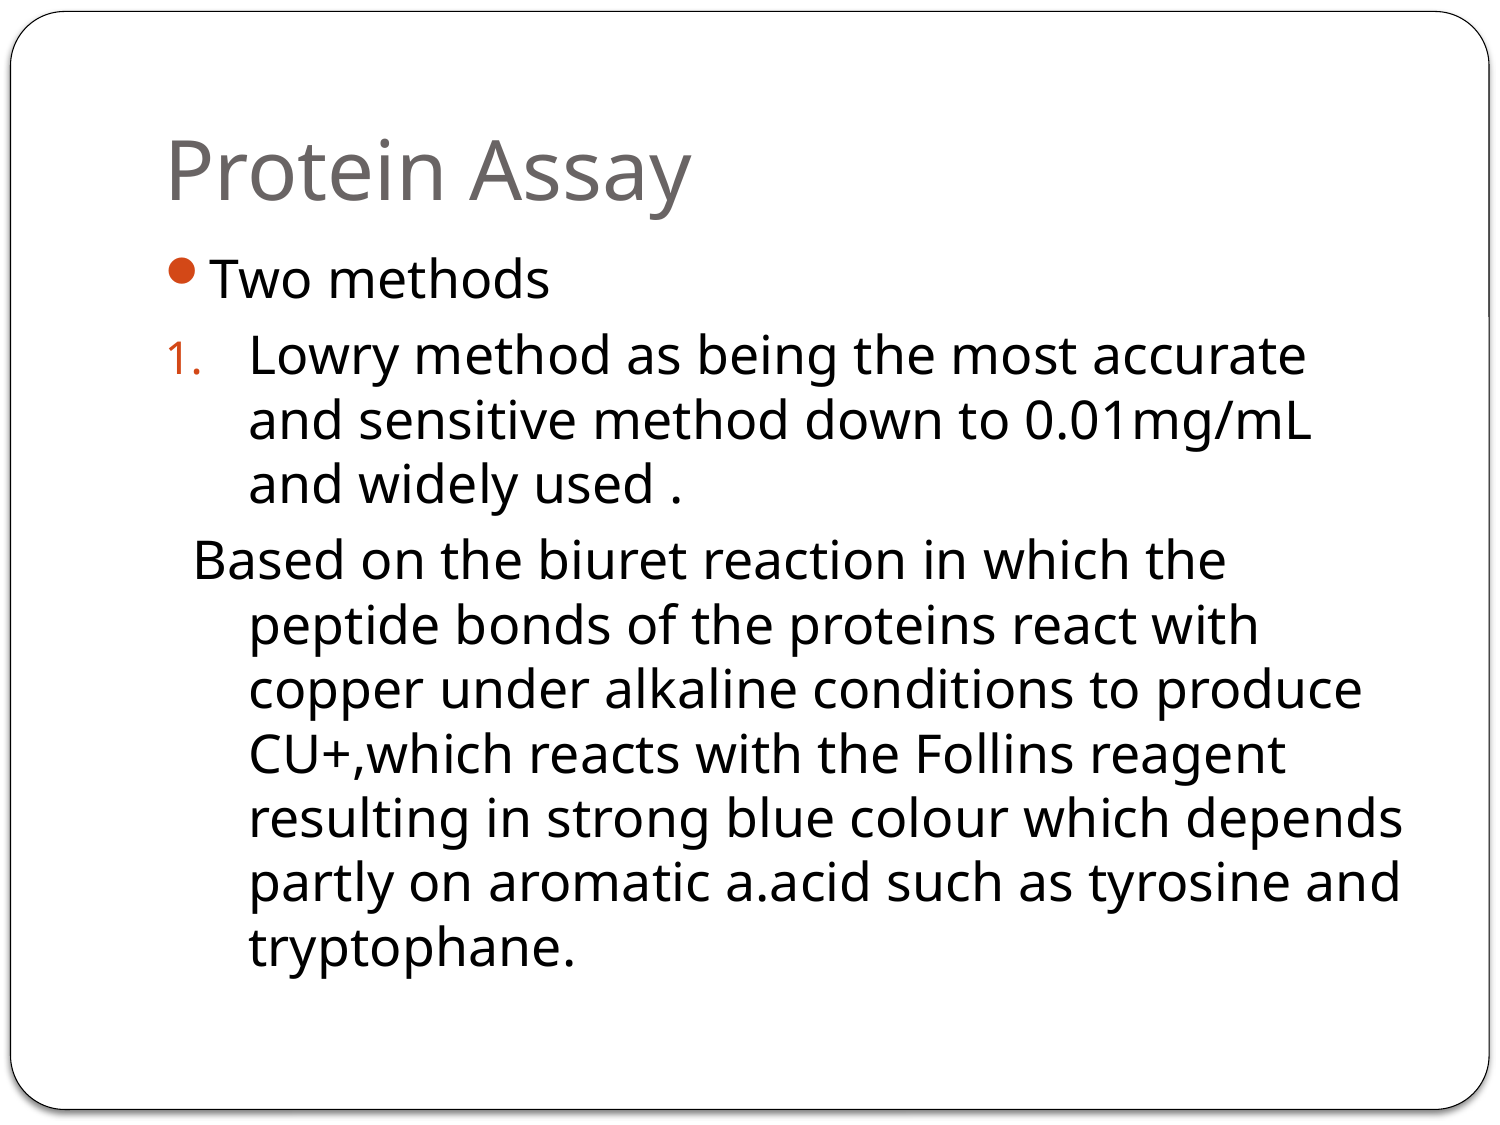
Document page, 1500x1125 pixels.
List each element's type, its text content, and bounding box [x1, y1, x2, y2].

title Protein Assay [150, 45, 1425, 233]
list Two methods Lowry method as being the most accurate and sensitive method down to 0.01mg/mL and widely used . Based on the biuret reaction in which the peptide bonds of the proteins react with copper under alkaline conditions to produce CU+,which reacts with the Follins reagent resulting in strong blue colour which depends partly on aromatic a.acid such as tyrosine and tryptophane. [150, 237, 1425, 988]
